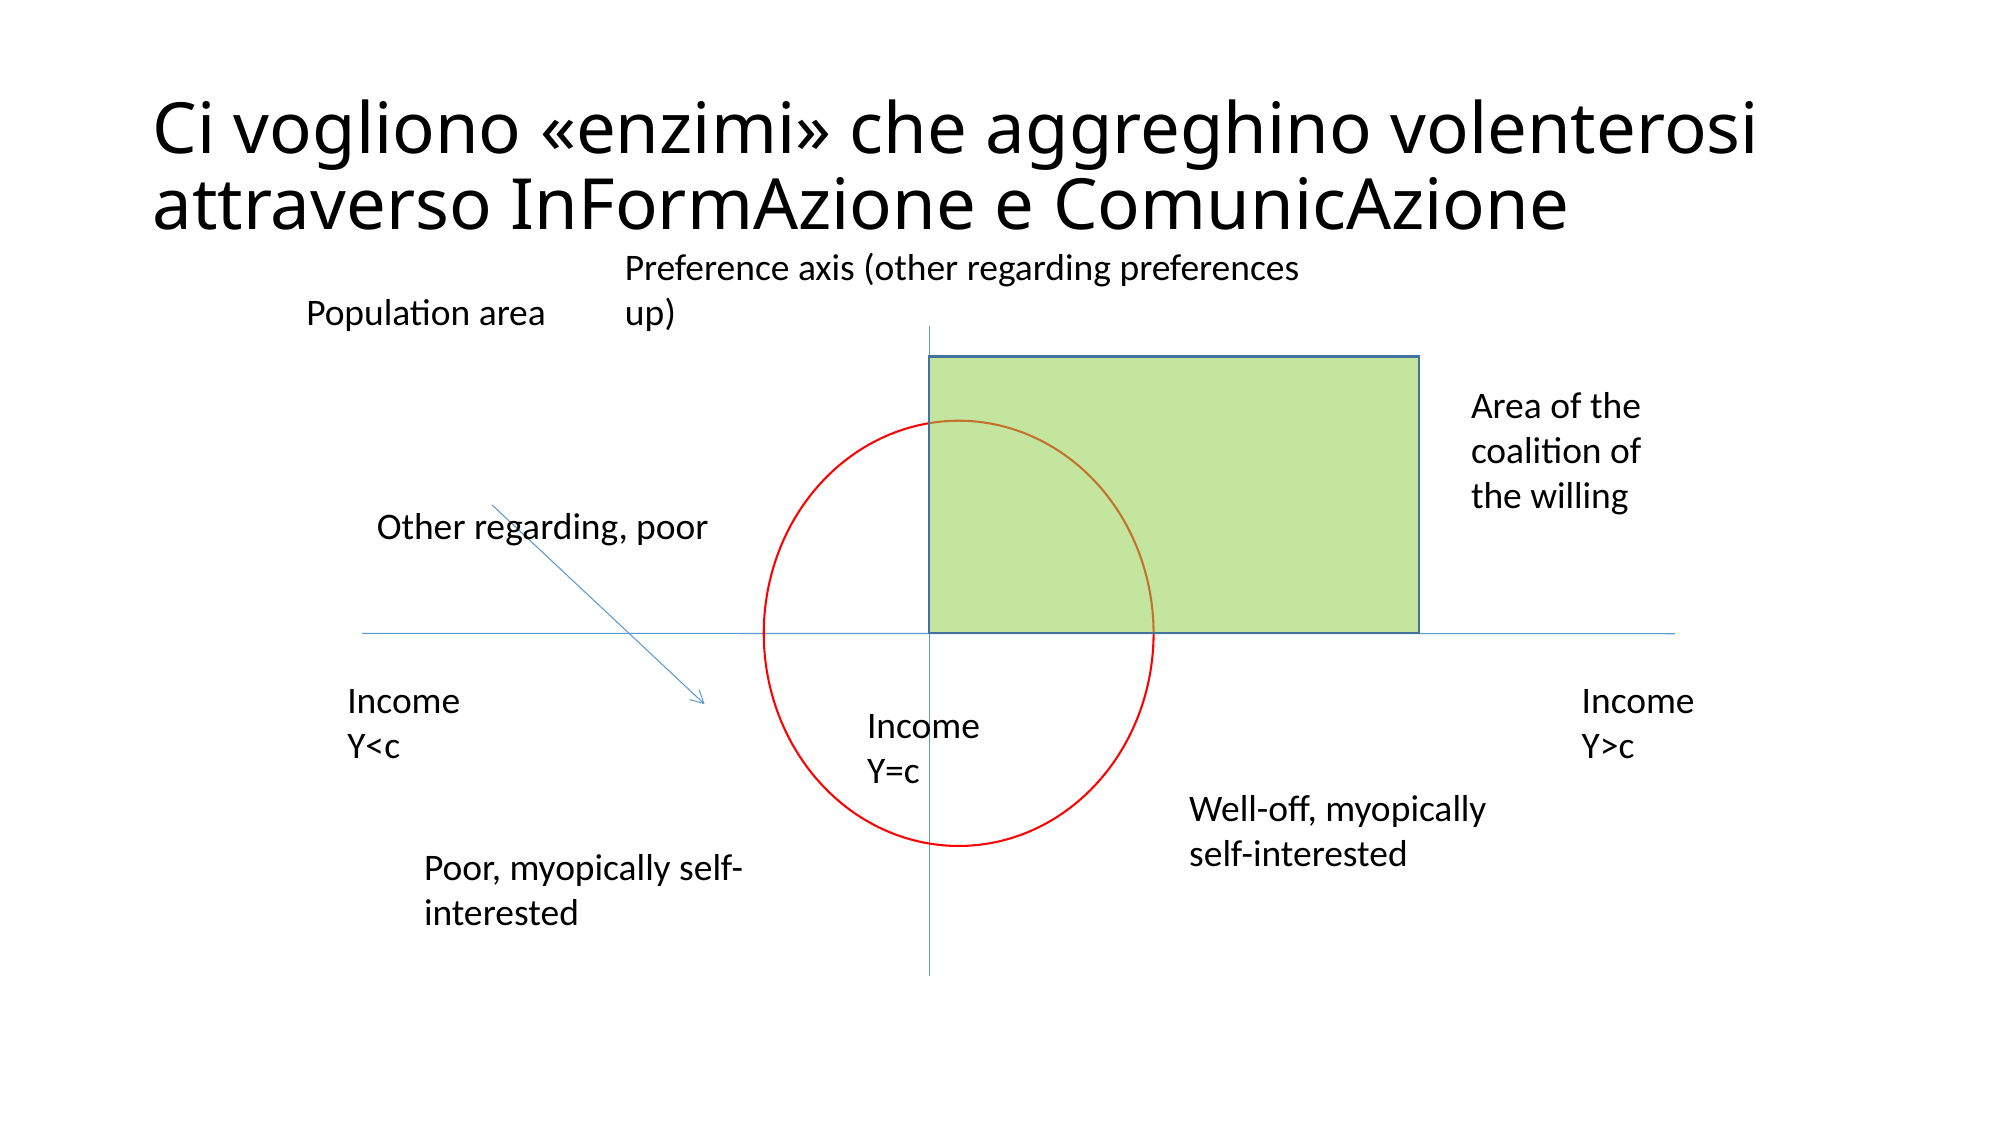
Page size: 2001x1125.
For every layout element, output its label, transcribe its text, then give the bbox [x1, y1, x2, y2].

text_box Other regarding, poor [362, 494, 823, 555]
text_box Income Y=c [852, 693, 929, 799]
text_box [491, 504, 705, 705]
text_box Well-off, myopically self-interested [1174, 776, 1513, 882]
text_box Income Y<c [332, 668, 487, 774]
text_box Poor, myopically self-interested [409, 835, 871, 941]
text_box [762, 634, 929, 845]
text_box Income Y=c [930, 693, 1006, 799]
text_box [930, 634, 1155, 847]
text_box Income Y>c [1566, 668, 1721, 774]
text_box Population area [291, 280, 611, 341]
title Ci vogliono «enzimi» che aggreghino volenterosi attraverso InFormAzione e ComunicAzione [137, 59, 1863, 278]
text_box [762, 422, 928, 633]
text_box Preference axis (other regarding preferences up) [610, 235, 1344, 341]
text_box [930, 355, 1420, 633]
text_box Area of the coalition of the willing [1456, 373, 1693, 524]
